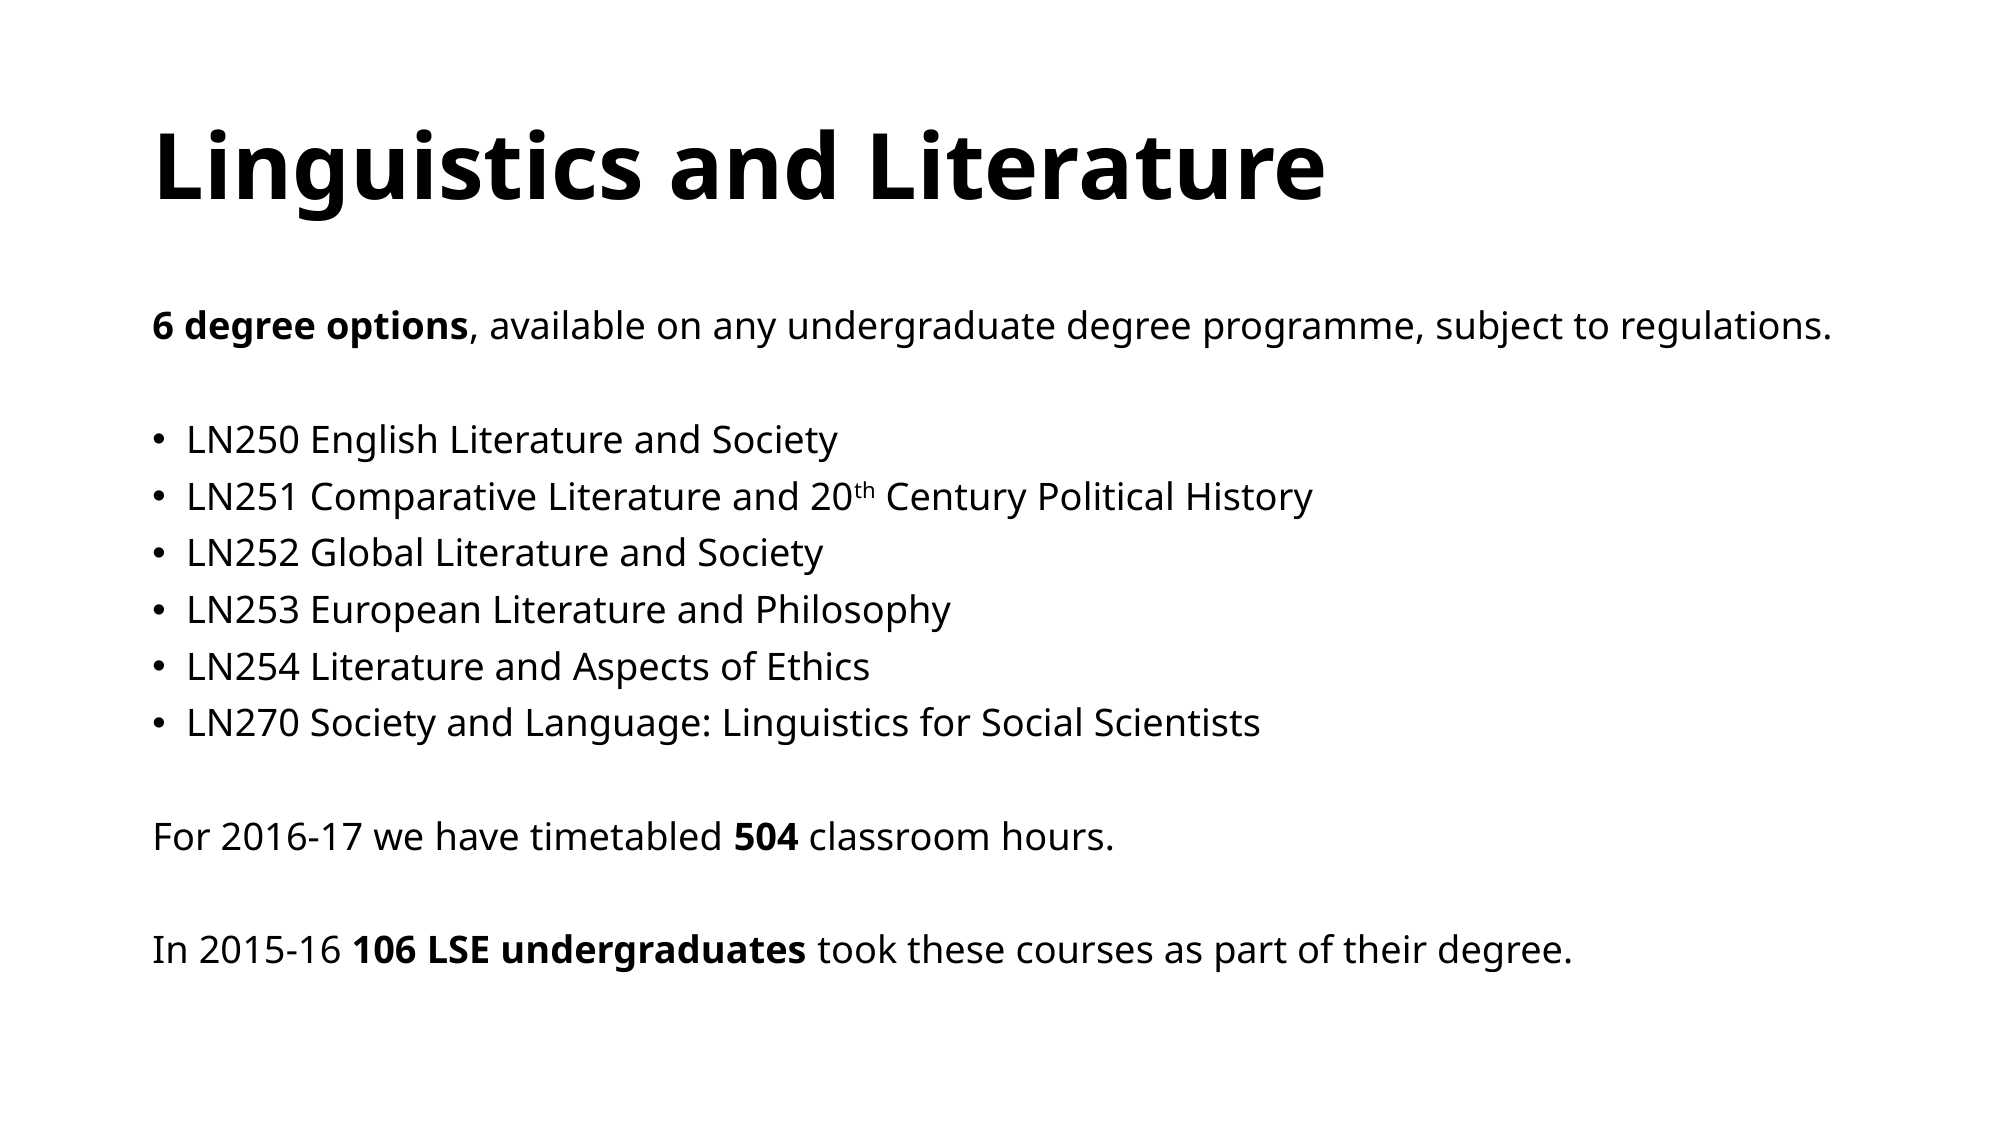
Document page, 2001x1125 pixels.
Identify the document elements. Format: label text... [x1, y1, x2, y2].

list 6 degree options, available on any undergraduate degree programme, subject to regulations. LN250 English Literature and Society LN251 Comparative Literature and 20th Century Political History LN252 Global Literature and Society LN253 European Literature and Philosophy LN254 Literature and Aspects of Ethics LN270 Society and Language: Linguistics for Social Scientists For 2016-17 we have timetabled 504 classroom hours. In 2015-16 106 LSE undergraduates took these courses as part of their degree. [137, 299, 1863, 1014]
title Linguistics and Literature [137, 59, 1863, 281]
